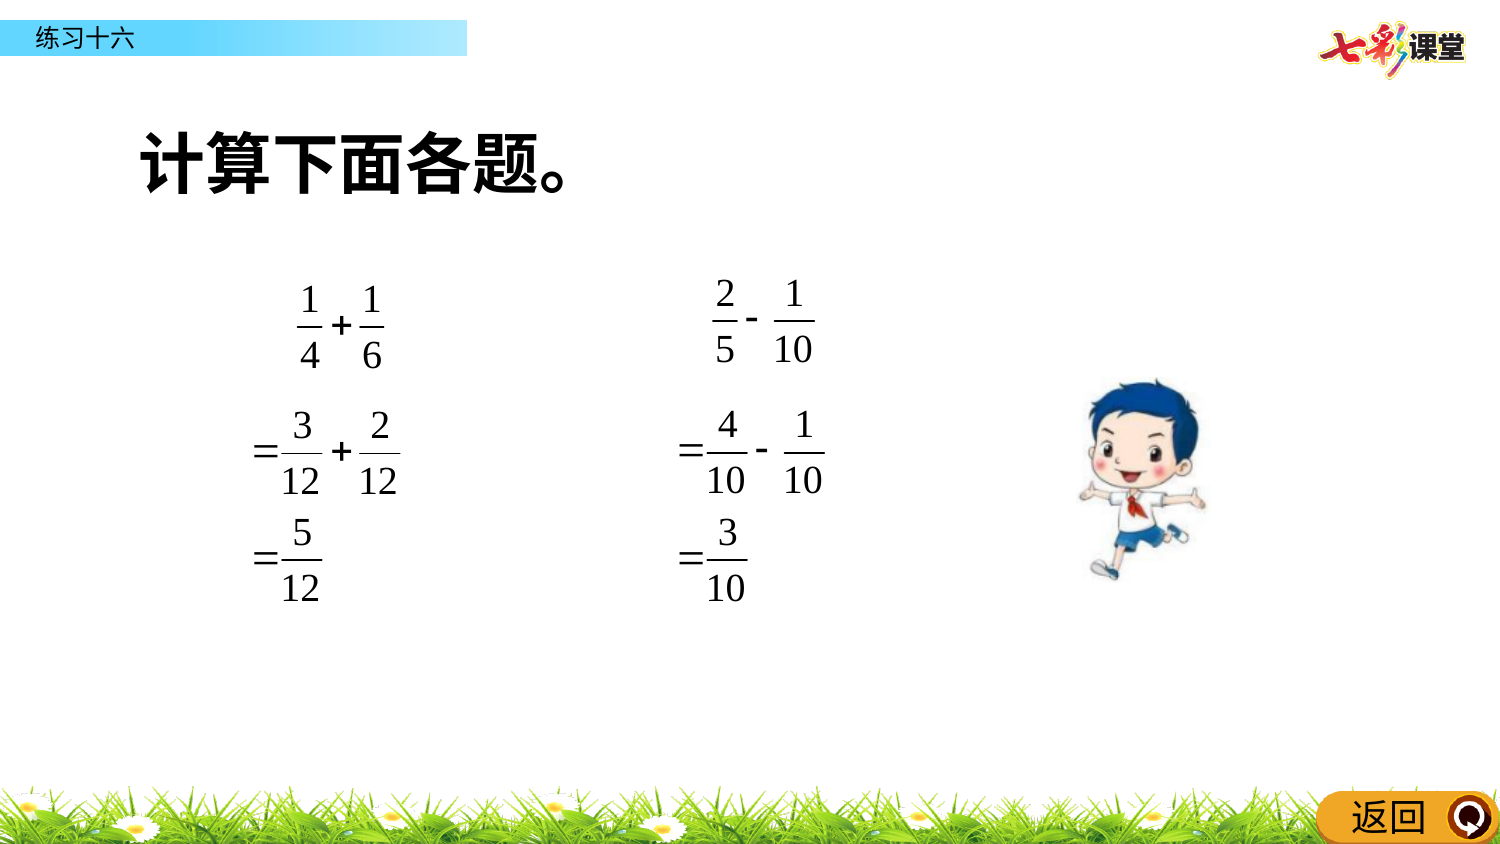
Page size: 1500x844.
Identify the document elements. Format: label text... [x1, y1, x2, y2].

picture [1316, 20, 1468, 80]
picture [1076, 376, 1211, 583]
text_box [705, 267, 824, 372]
text_box 计算下面各题。 [123, 114, 807, 210]
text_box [669, 397, 833, 612]
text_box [243, 397, 408, 612]
picture [0, 786, 1500, 844]
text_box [290, 273, 392, 378]
